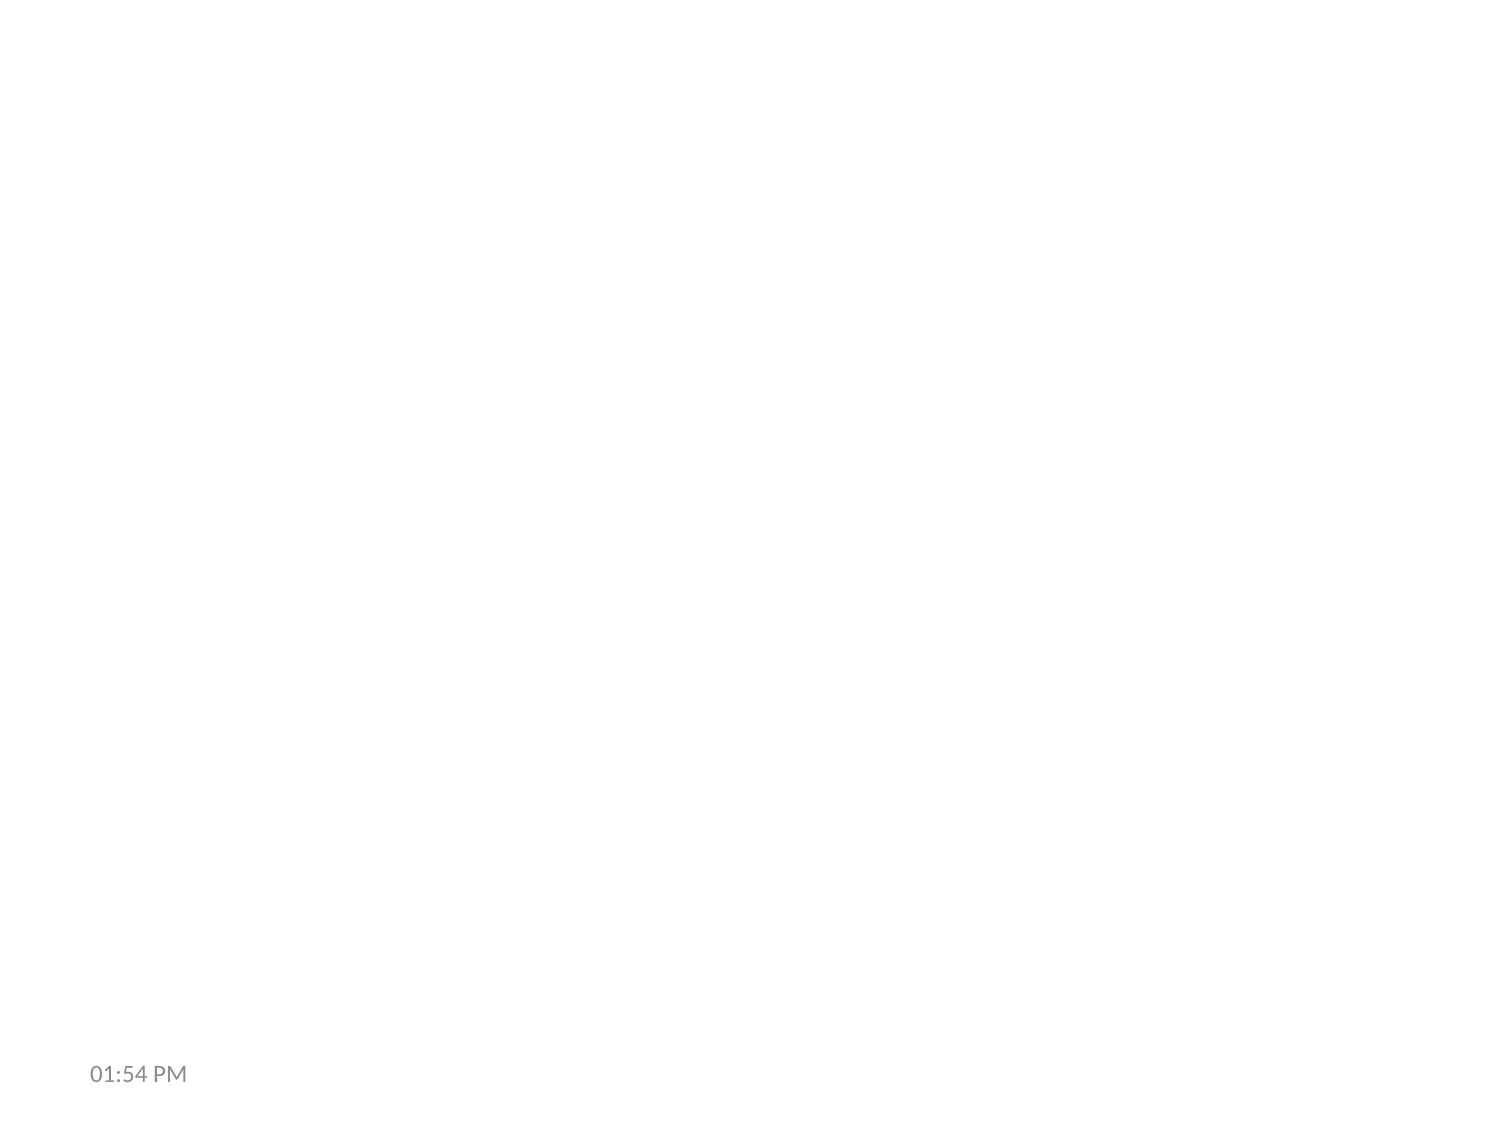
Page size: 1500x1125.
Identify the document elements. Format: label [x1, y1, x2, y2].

slide_number [75, 1042, 425, 1103]
